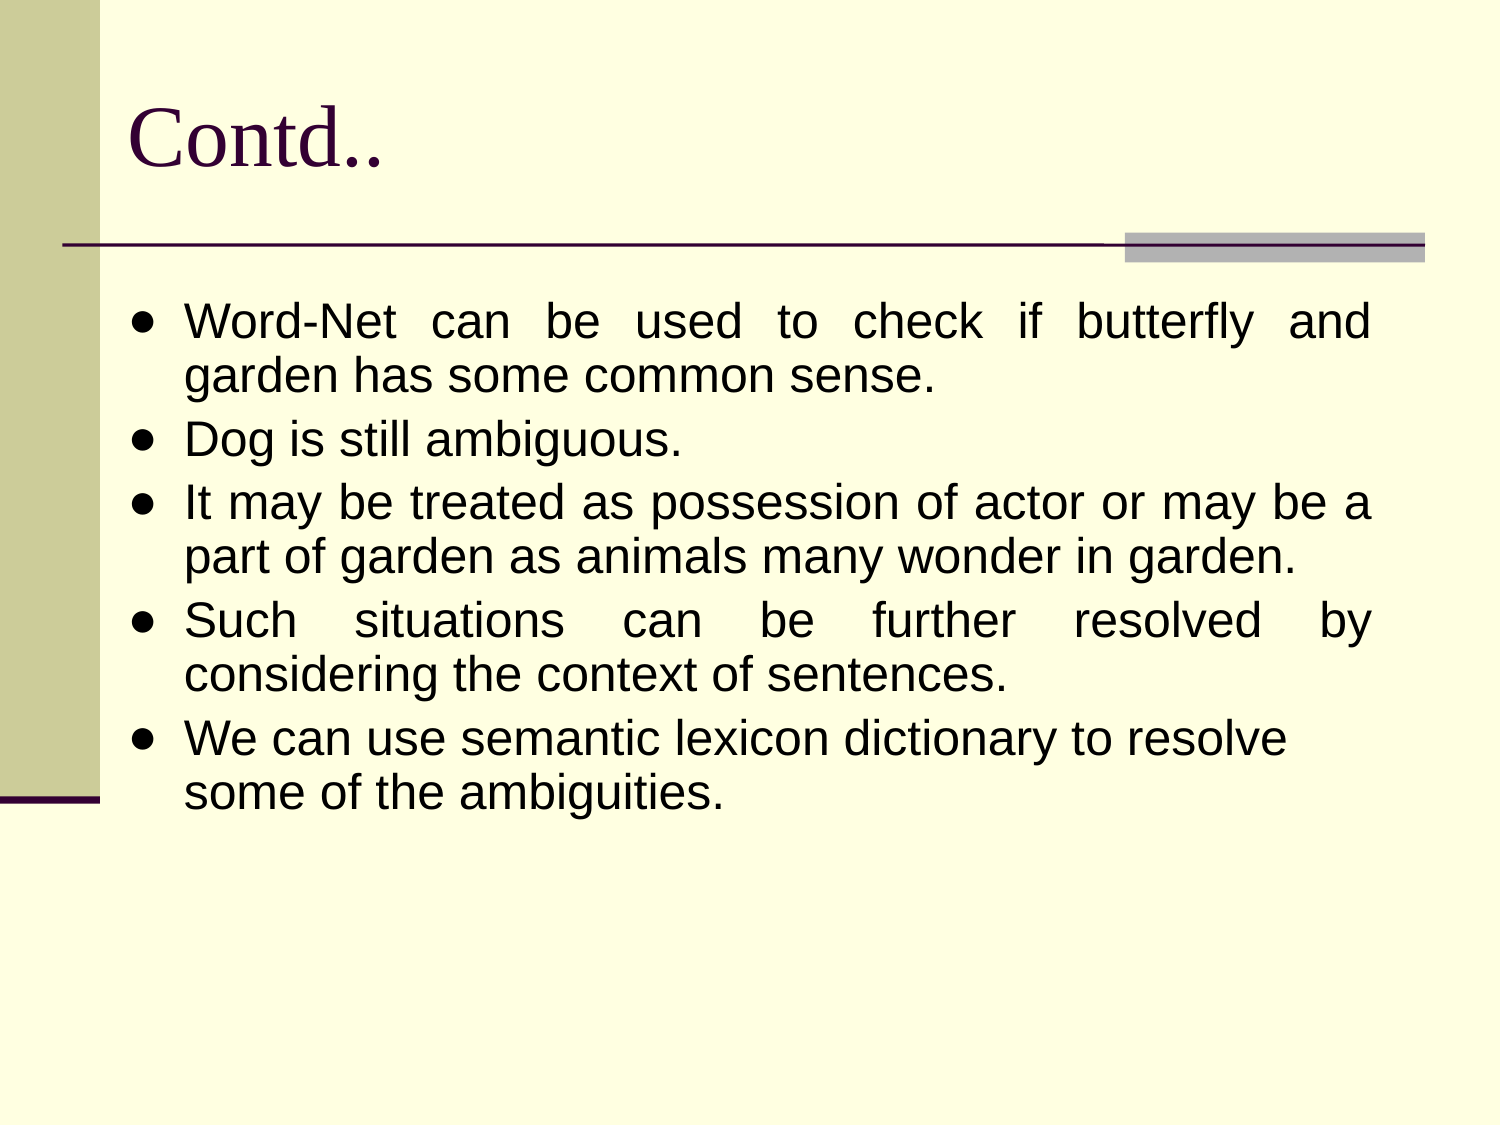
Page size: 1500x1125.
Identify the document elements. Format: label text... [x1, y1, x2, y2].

list Word-Net can be used to check if butterfly and garden has some common sense. Dog is still ambiguous. It may be treated as possession of actor or may be a part of garden as animals many wonder in garden. Such situations can be further resolved by considering the context of sentences. We can use semantic lexicon dictionary to resolve some of the ambiguities. [112, 287, 1388, 1000]
title Contd.. [112, 62, 1388, 200]
